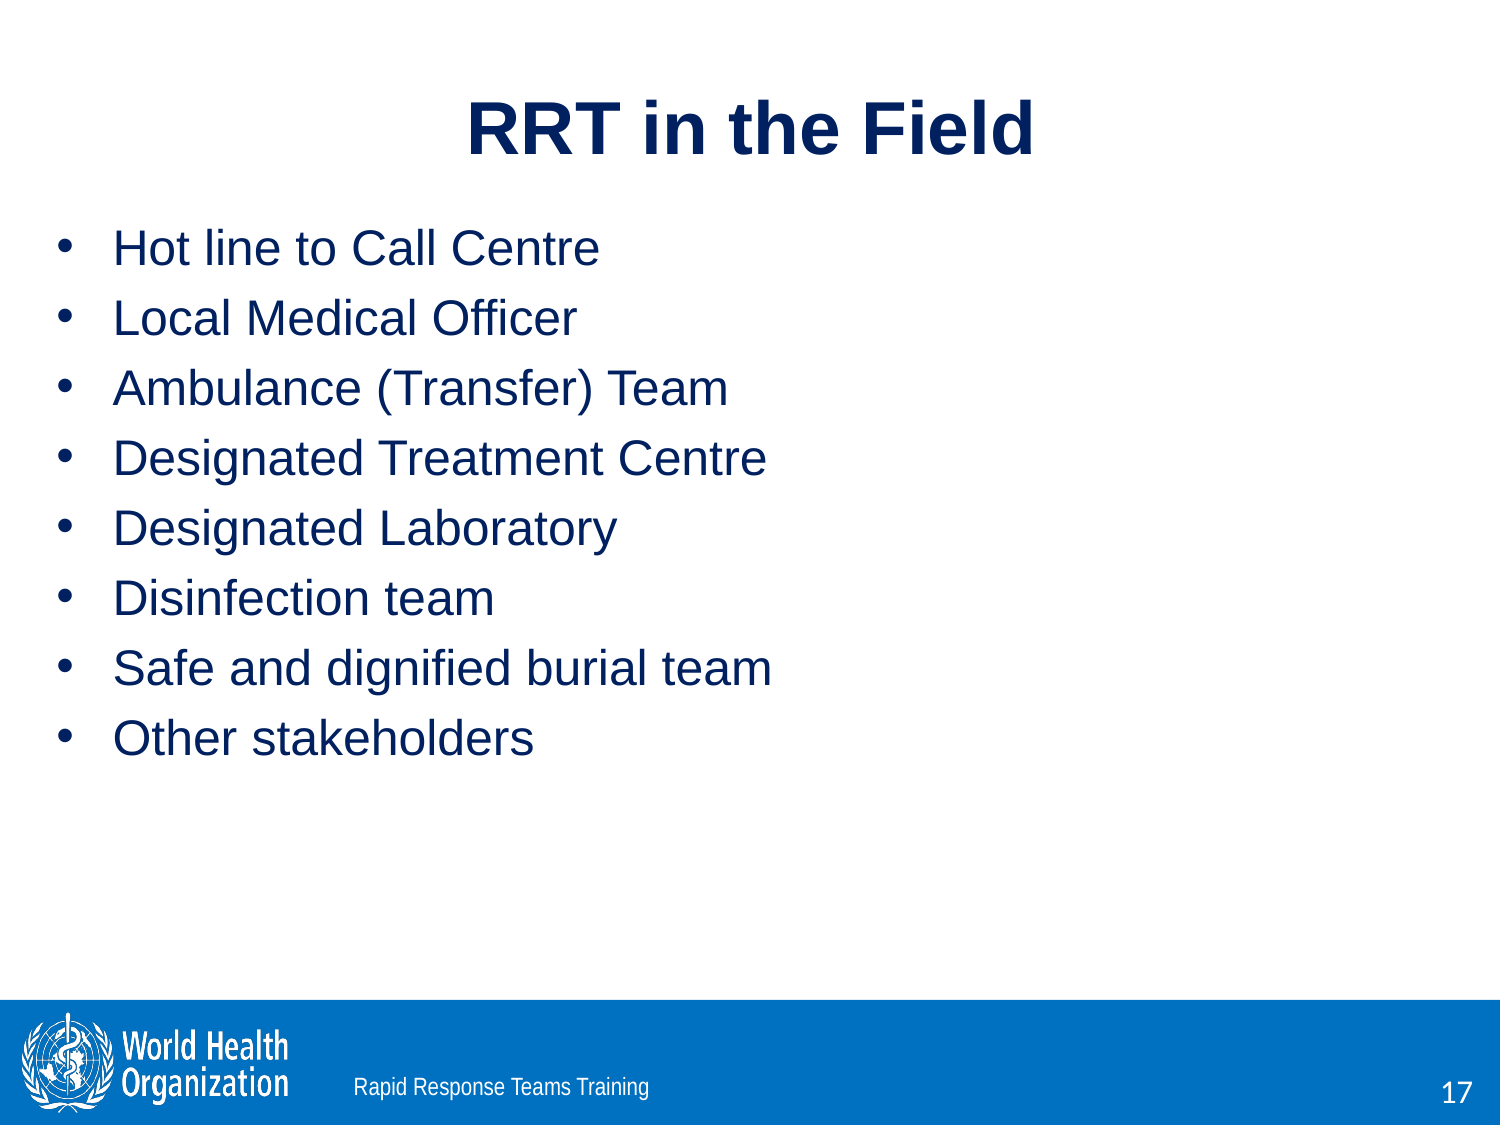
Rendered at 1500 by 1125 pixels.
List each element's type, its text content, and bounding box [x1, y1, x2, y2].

list Hot line to Call Centre Local Medical Officer Ambulance (Transfer) Team Designated Treatment Centre Designated Laboratory Disinfection team Safe and dignified burial team Other stakeholders [41, 208, 1424, 970]
picture [21, 1012, 288, 1113]
title RRT in the Field [76, 30, 1427, 219]
